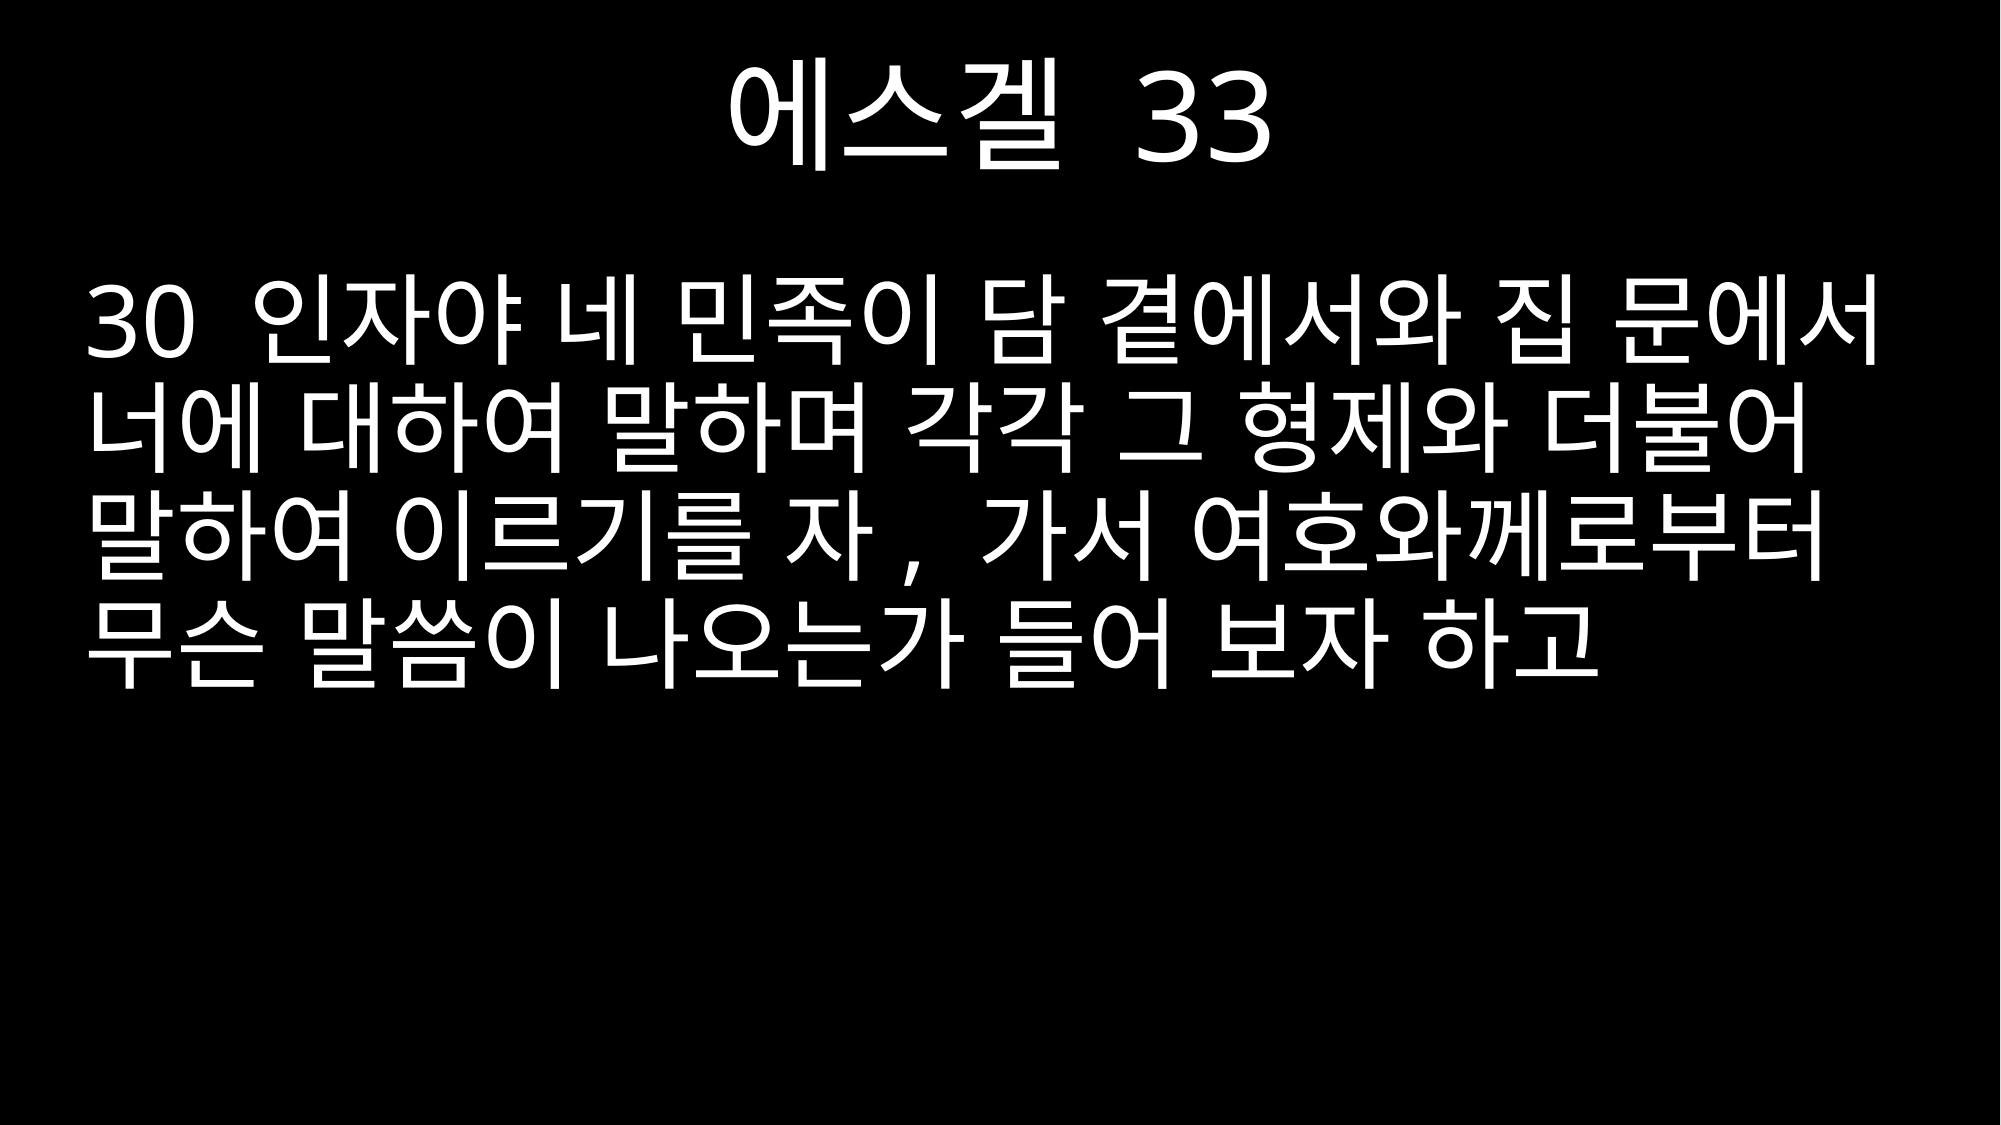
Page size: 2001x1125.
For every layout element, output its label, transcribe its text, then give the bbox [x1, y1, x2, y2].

picture [0, 0, 2001, 1125]
list 30 인자야 네 민족이 담 곁에서와 집 문에서 너에 대하여 말하며 각각 그 형제와 더불어 말하여 이르기를 자, 가서 여호와께로부터 무슨 말씀이 나오는가 들어 보자 하고 [69, 263, 1953, 423]
footer 에스겔 33 [0, 32, 2000, 192]
